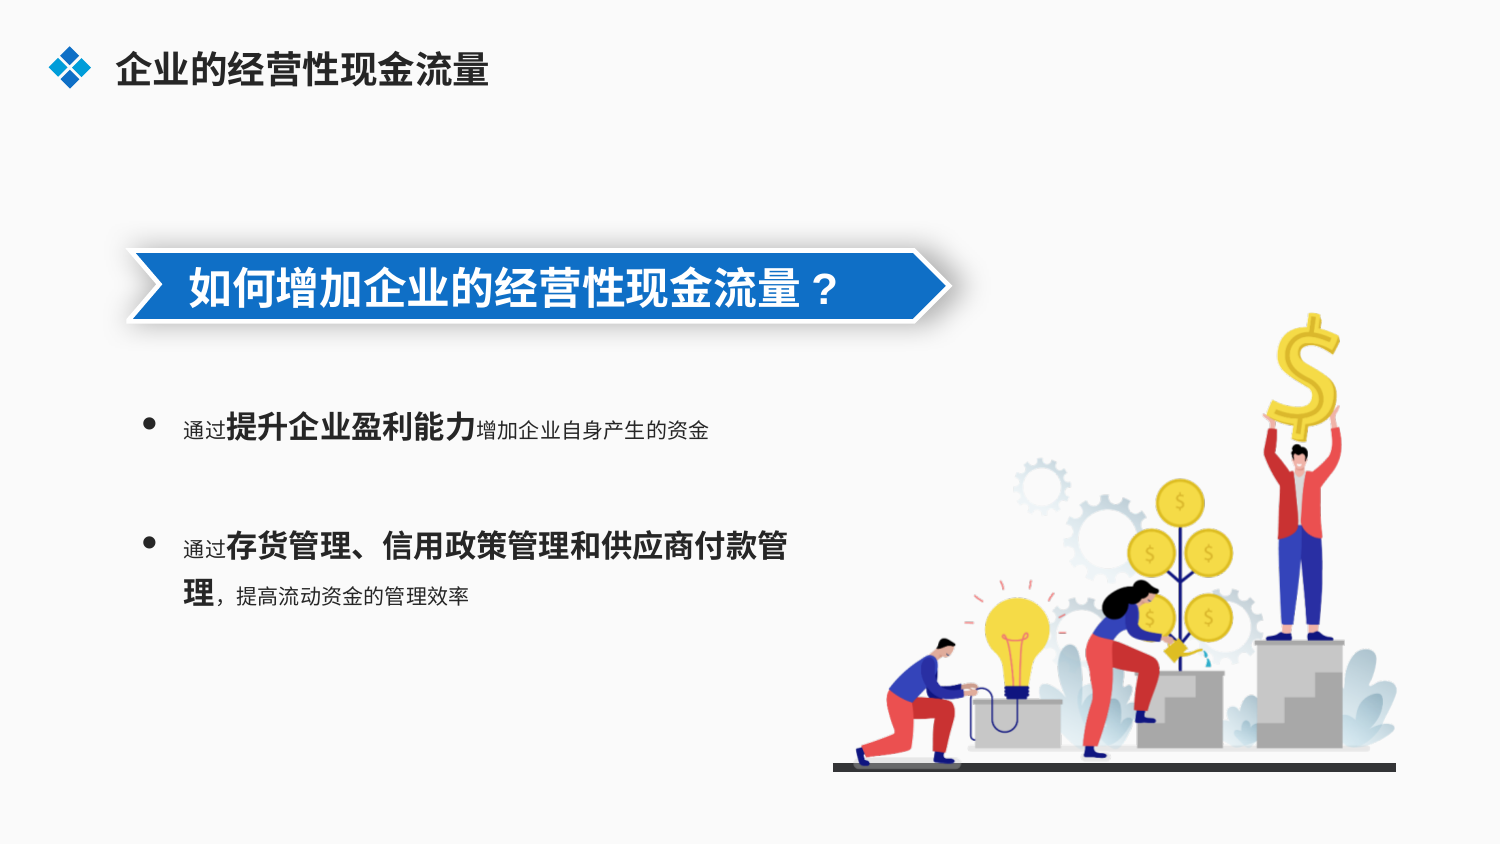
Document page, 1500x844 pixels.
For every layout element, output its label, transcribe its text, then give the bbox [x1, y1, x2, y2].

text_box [55, 52, 85, 83]
text_box 如何增加企业的经营性现金流量? [173, 253, 803, 321]
text_box [127, 249, 803, 323]
text_box 企业的经营性现金流量 [100, 38, 735, 99]
picture [803, 219, 1448, 844]
text_box 通过存货管理、信用政策管理和供应商付款管理，提高流动资金的管理效率 [126, 509, 803, 619]
text_box 通过提升企业盈利能力增加企业自身产生的资金 [126, 390, 803, 453]
